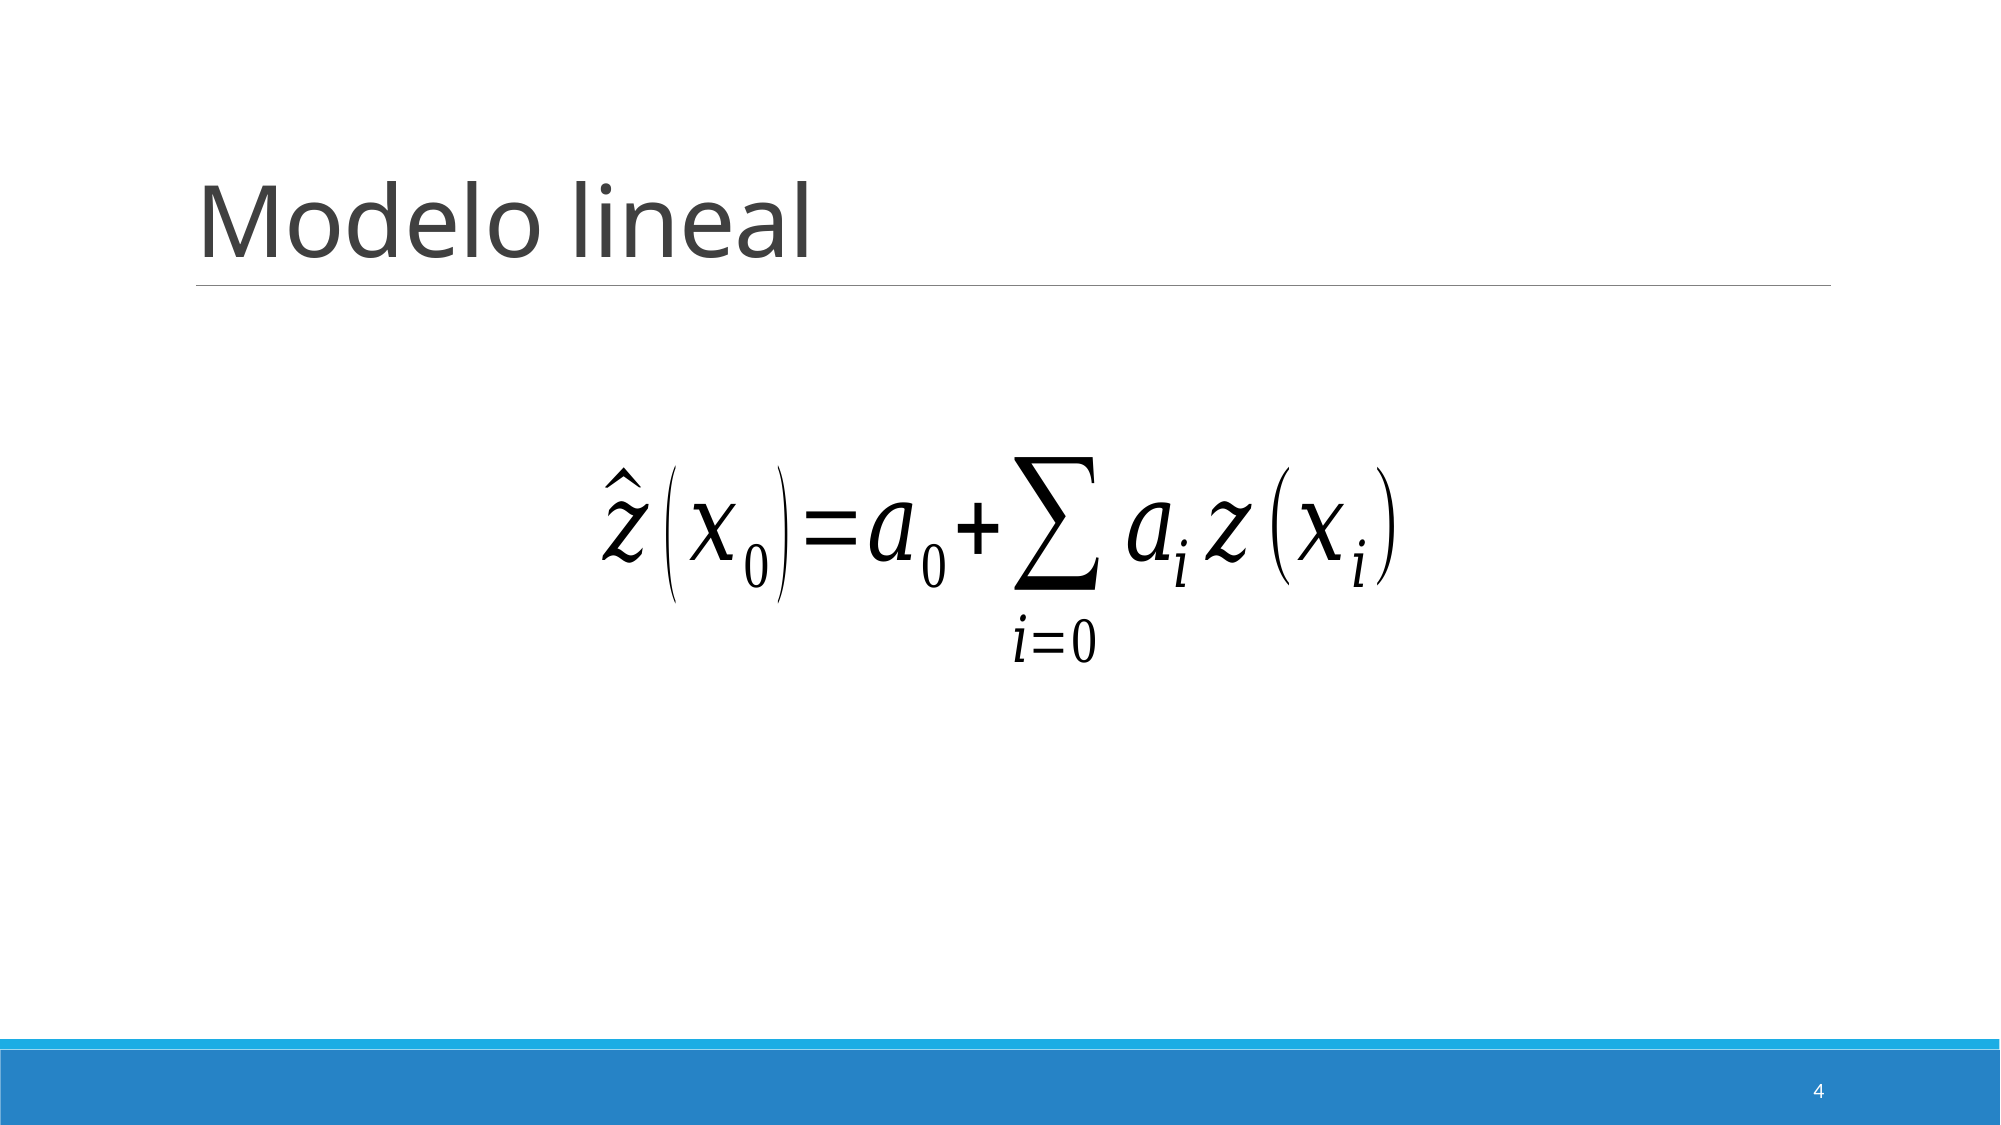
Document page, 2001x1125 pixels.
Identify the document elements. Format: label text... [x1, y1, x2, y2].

title Modelo lineal [180, 47, 1830, 285]
slide_number 4 [1624, 1059, 1840, 1120]
